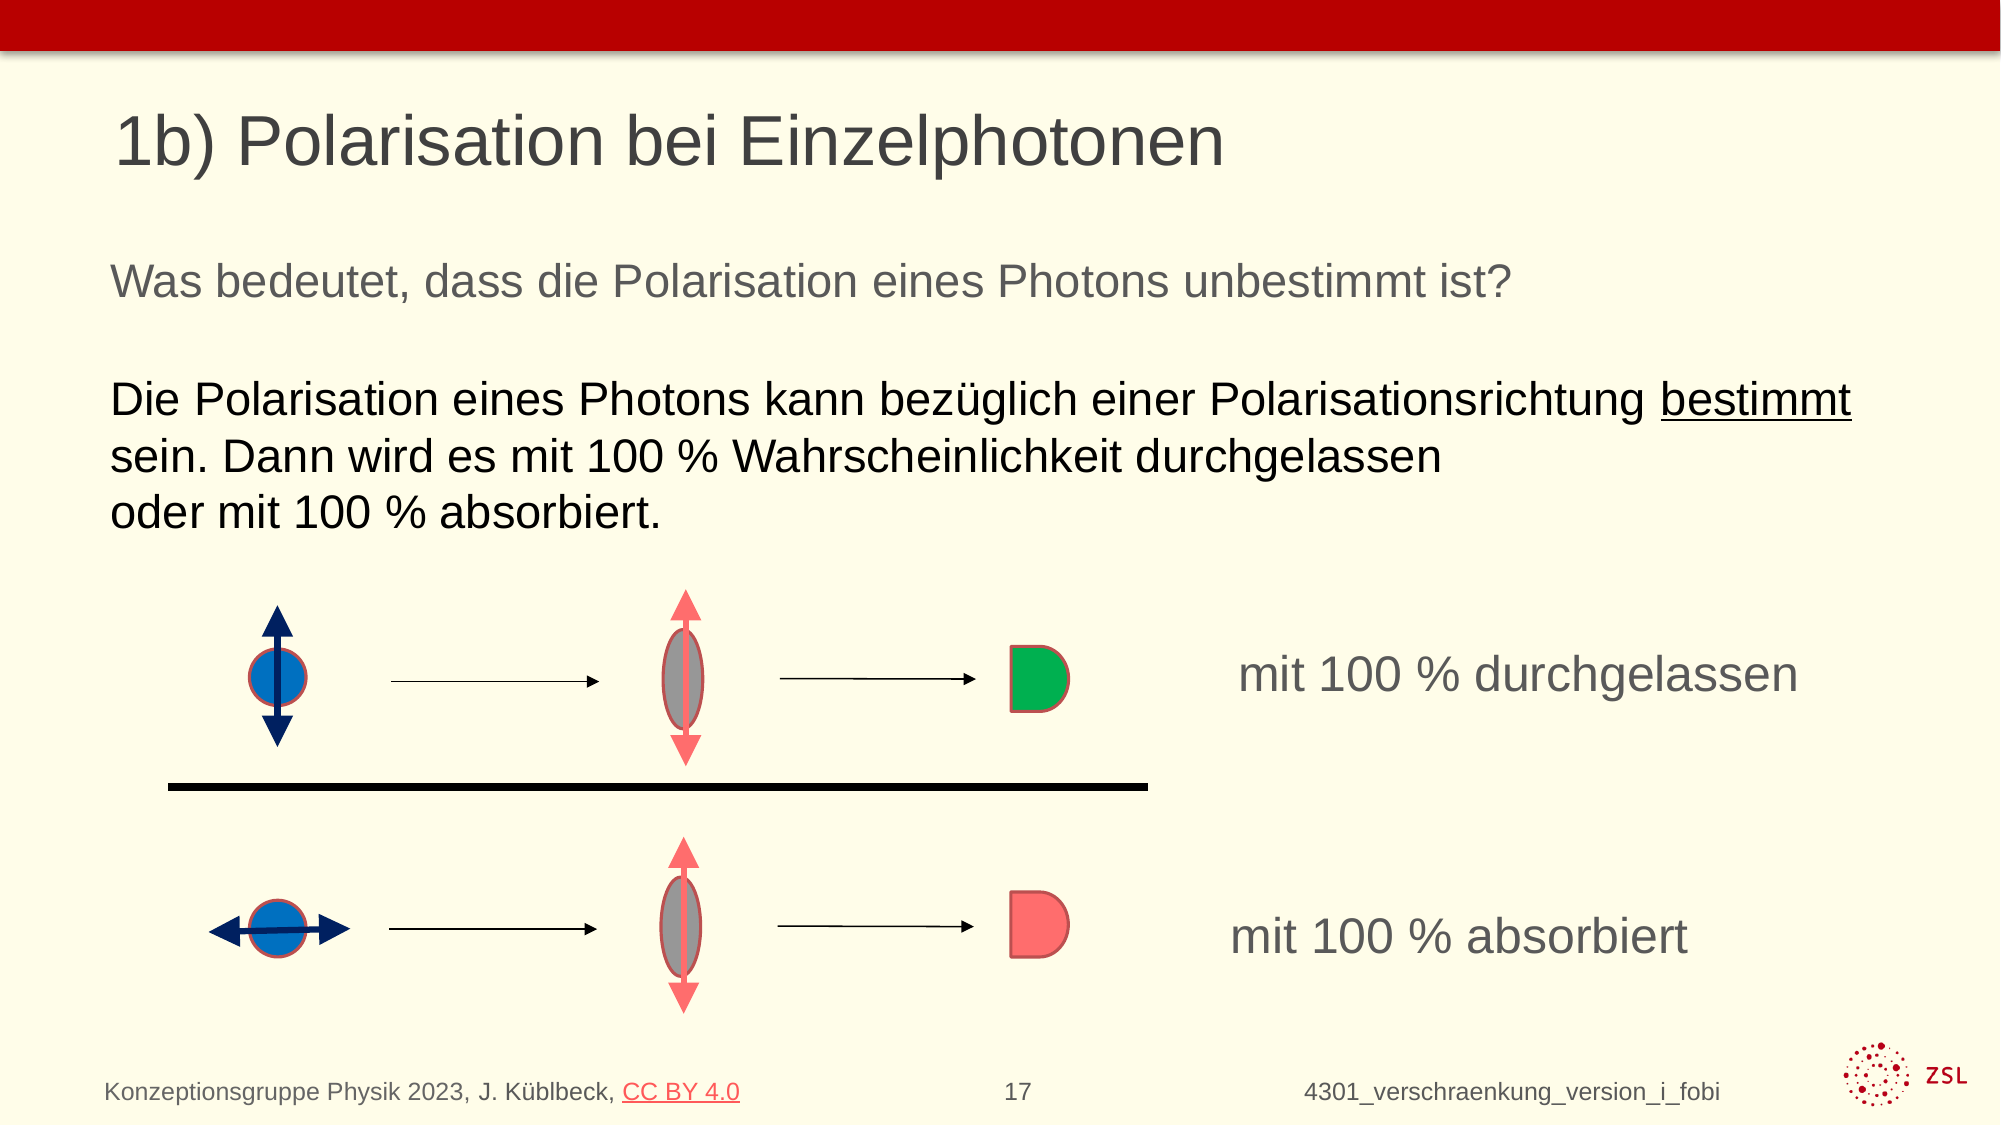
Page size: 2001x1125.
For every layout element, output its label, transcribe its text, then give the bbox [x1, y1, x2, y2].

title 1b) Polarisation bei Einzelphotonen [99, 90, 1900, 185]
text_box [249, 604, 307, 748]
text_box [208, 928, 351, 933]
text_box mit 100 % durchgelassen [1156, 633, 1844, 747]
text_box [1009, 890, 1070, 959]
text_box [388, 836, 975, 1015]
text_box mit 100 % absorbiert [1148, 896, 1837, 1010]
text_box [391, 588, 977, 767]
text_box [1009, 644, 1071, 713]
picture [1842, 1041, 1968, 1107]
list Was bedeutet, dass die Polarisation eines Photons unbestimmt ist? Die Polarisation eines Photons kann bezüglich einer Polarisationsrichtung bestimmt sein. Dann wird es mit 100 % Wahrscheinlichkeit durchgelassen oder mit 100 % absorbiert. [78, 242, 1960, 1012]
